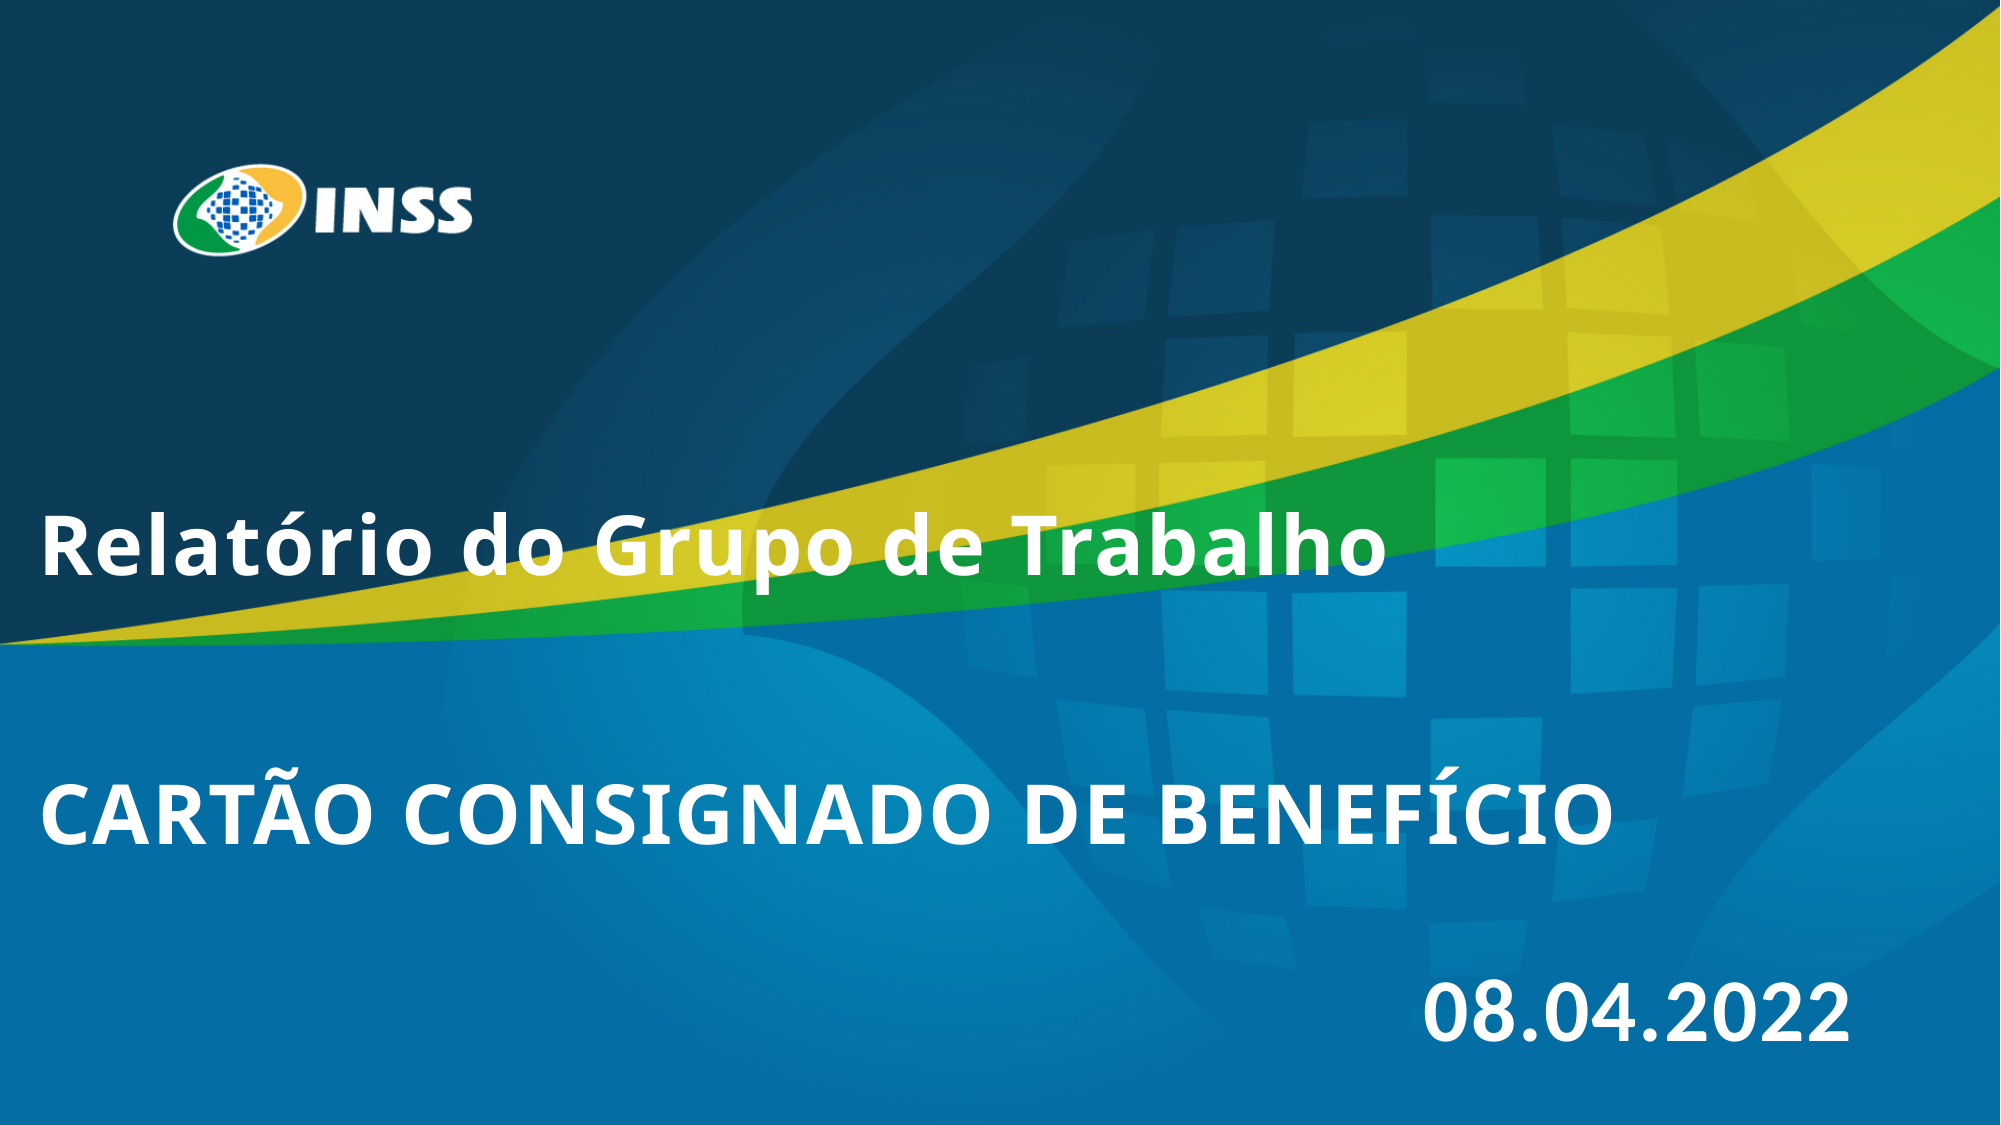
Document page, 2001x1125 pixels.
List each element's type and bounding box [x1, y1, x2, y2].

picture [1519, 785, 1545, 843]
picture [1387, 785, 1420, 843]
picture [1714, 983, 1755, 1041]
picture [1810, 983, 1848, 1040]
picture [1269, 785, 1320, 843]
picture [0, 0, 2000, 646]
picture [1163, 785, 1206, 843]
picture [643, 785, 669, 843]
picture [93, 785, 148, 843]
picture [460, 785, 516, 844]
picture [210, 785, 254, 843]
picture [531, 785, 582, 843]
picture [1763, 983, 1801, 1040]
picture [1644, 1029, 1656, 1041]
picture [1474, 980, 1513, 1041]
picture [1593, 983, 1635, 1040]
picture [315, 785, 371, 844]
picture [1546, 983, 1587, 1041]
picture [266, 768, 298, 779]
picture [744, 785, 795, 843]
picture [1221, 785, 1254, 843]
picture [1555, 785, 1611, 844]
picture [679, 785, 727, 844]
picture [1430, 785, 1456, 843]
picture [1091, 785, 1124, 843]
picture [1524, 1029, 1536, 1041]
picture [254, 785, 309, 843]
picture [1028, 785, 1076, 843]
picture [1466, 785, 1510, 844]
picture [933, 785, 989, 844]
picture [1425, 983, 1466, 1041]
picture [43, 785, 87, 844]
picture [160, 785, 205, 843]
picture [1339, 785, 1372, 843]
picture [596, 785, 634, 844]
picture [1437, 767, 1458, 779]
picture [873, 785, 921, 843]
picture [807, 785, 862, 843]
picture [406, 785, 450, 844]
picture [1668, 983, 1706, 1040]
